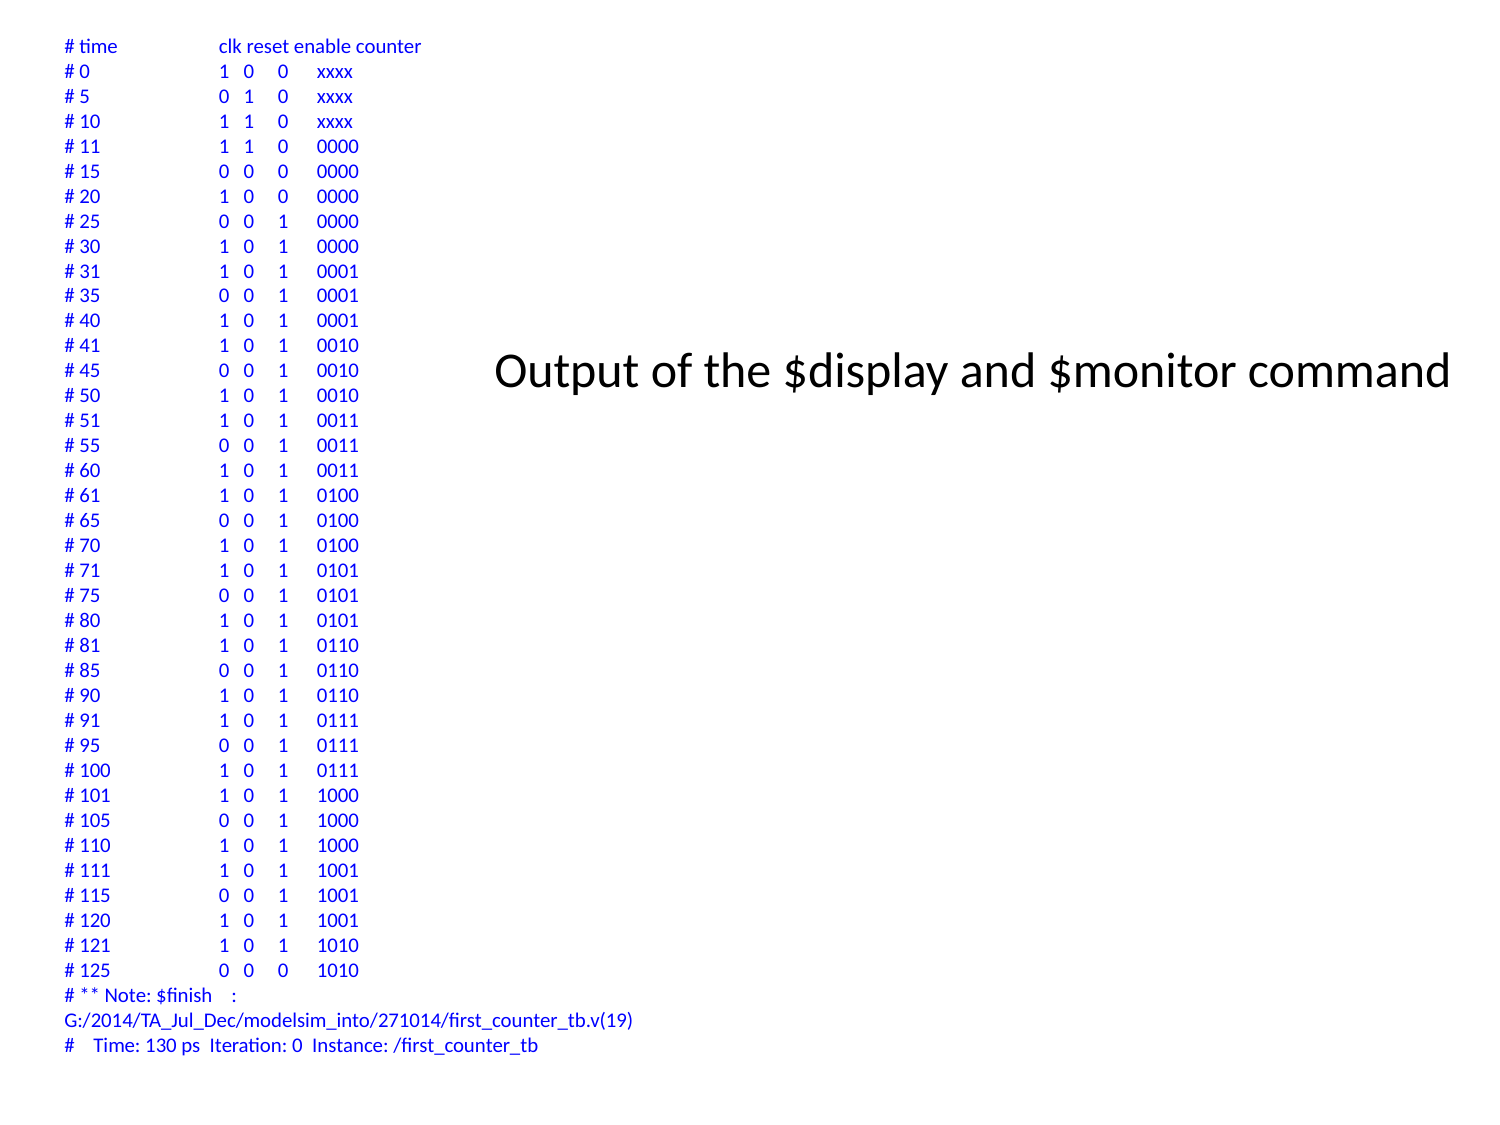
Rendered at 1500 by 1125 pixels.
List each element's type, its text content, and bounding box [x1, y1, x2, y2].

text_box # time clk reset enable counter # 0 1 0 0 xxxx # 5 0 1 0 xxxx # 10 1 1 0 xxxx # 11 1 1 0 0000 # 15 0 0 0 0000 # 20 1 0 0 0000 # 25 0 0 1 0000 # 30 1 0 1 0000 # 31 1 0 1 0001 # 35 0 0 1 0001 # 40 1 0 1 0001 # 41 1 0 1 0010 # 45 0 0 1 0010 # 50 1 0 1 0010 # 51 1 0 1 0011 # 55 0 0 1 0011 # 60 1 0 1 0011 # 61 1 0 1 0100 # 65 0 0 1 0100 # 70 1 0 1 0100 # 71 1 0 1 0101 # 75 0 0 1 0101 # 80 1 0 1 0101 # 81 1 0 1 0110 # 85 0 0 1 0110 # 90 1 0 1 0110 # 91 1 0 1 0111 # 95 0 0 1 0111 # 100 1 0 1 0111 # 101 1 0 1 1000 # 105 0 0 1 1000 # 110 1 0 1 1000 # 111 1 0 1 1001 # 115 0 0 1 1001 # 120 1 0 1 1001 # 121 1 0 1 1010 # 125 0 0 0 1010 # ** Note: $finish : G:/2014/TA_Jul_Dec/modelsim_into/271014/first_counter_tb.v(19) # Time: 130 ps Iteration: 0 Instance: /first_counter_tb [49, 24, 800, 1064]
text_box Output of the $display and $monitor command [479, 329, 1467, 405]
